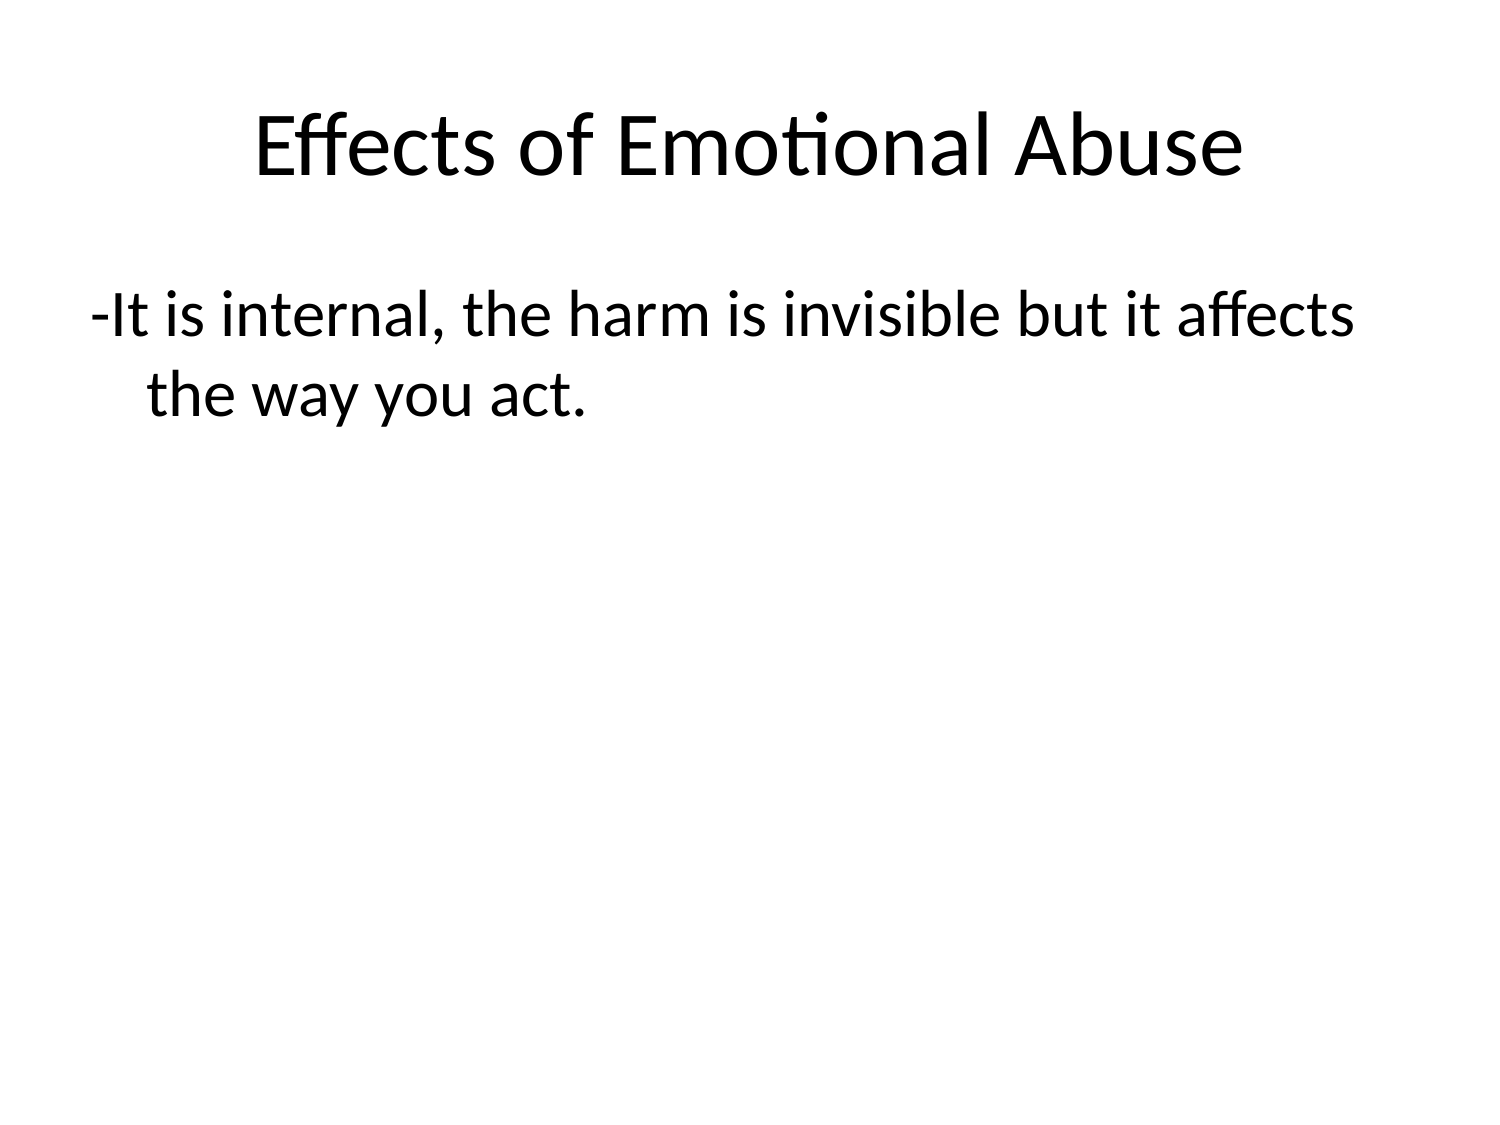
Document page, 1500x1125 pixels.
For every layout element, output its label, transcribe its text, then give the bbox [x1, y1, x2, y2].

title Effects of Emotional Abuse [75, 45, 1425, 233]
list -It is internal, the harm is invisible but it affects the way you act. [75, 262, 1425, 1005]
